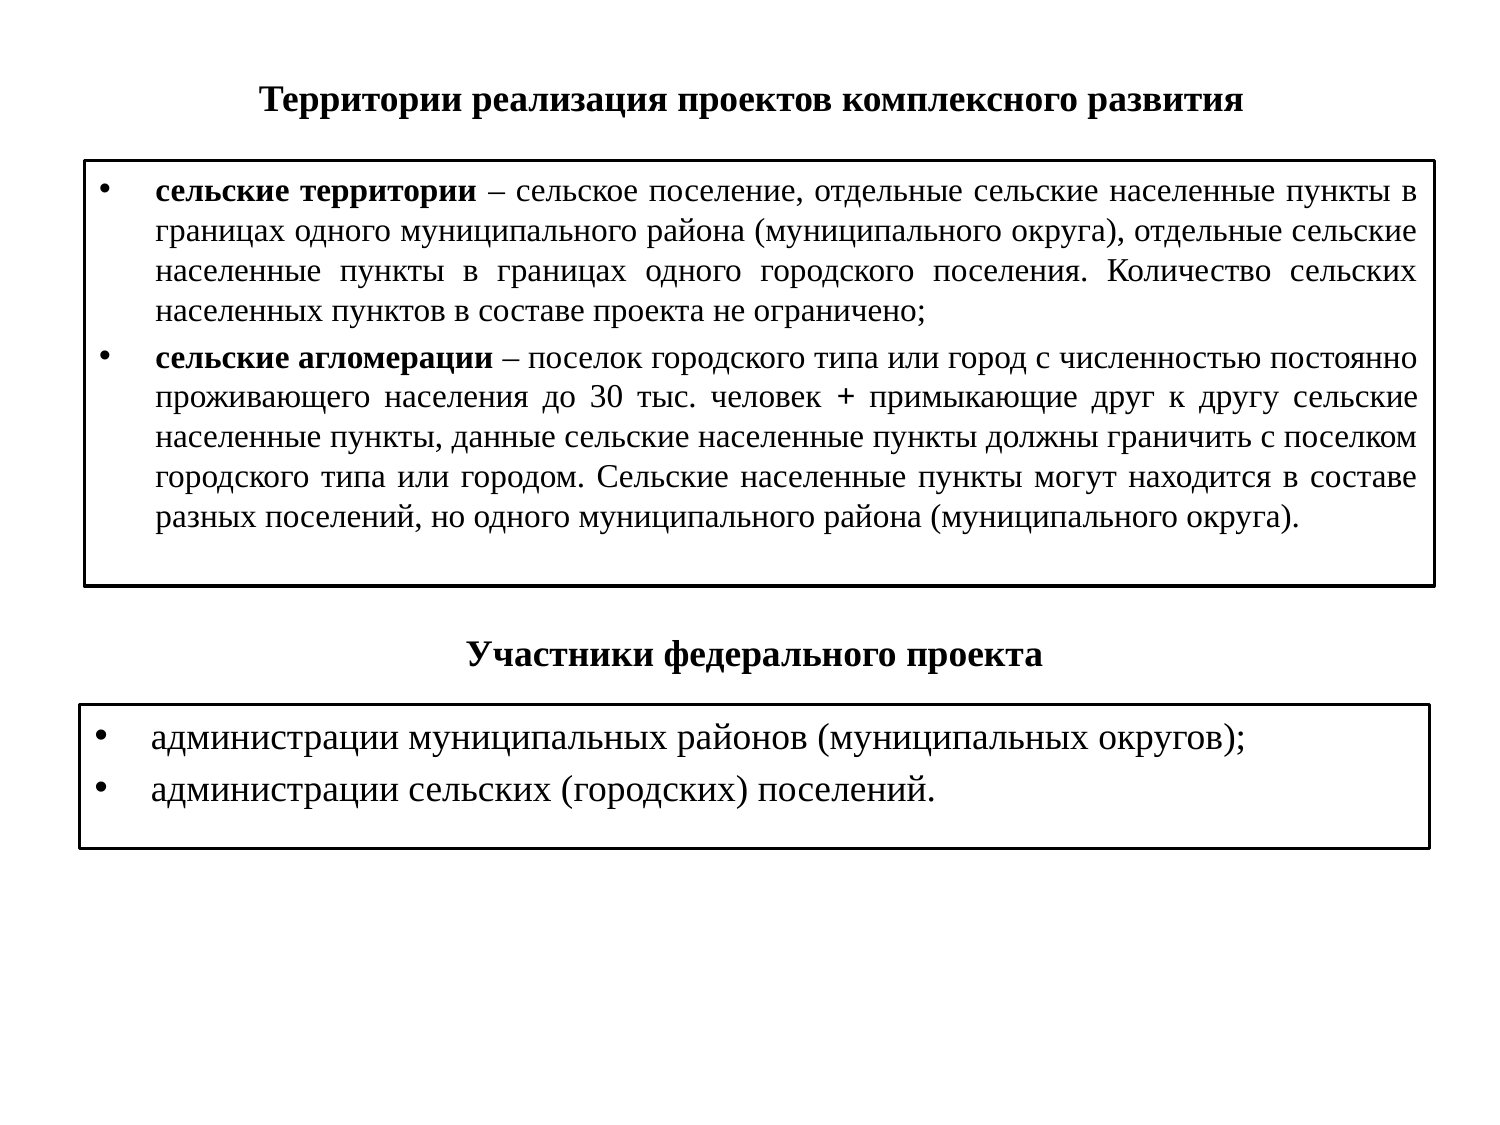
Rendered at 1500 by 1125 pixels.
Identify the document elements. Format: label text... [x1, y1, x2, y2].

list сельские территории – сельское поселение, отдельные сельские населенные пункты в границах одного муниципального района (муниципального округа), отдельные сельские населенные пункты в границах одного городского поселения. Количество сельских населенных пунктов в составе проекта не ограничено; сельские агломерации – поселок городского типа или город с численностью постоянно проживающего населения до 30 тыс. человек + примыкающие друг к другу сельские населенные пункты, данные сельские населенные пункты должны граничить с поселком городского типа или городом. Сельские населенные пункты могут находится в составе разных поселений, но одного муниципального района (муниципального округа). [84, 160, 1435, 587]
text_box администрации муниципальных районов (муниципальных округов); администрации сельских (городских) поселений. [79, 704, 1430, 849]
title Территории реализация проектов комплексного развития [76, 66, 1427, 135]
text_box Участники федерального проекта [79, 621, 1430, 691]
